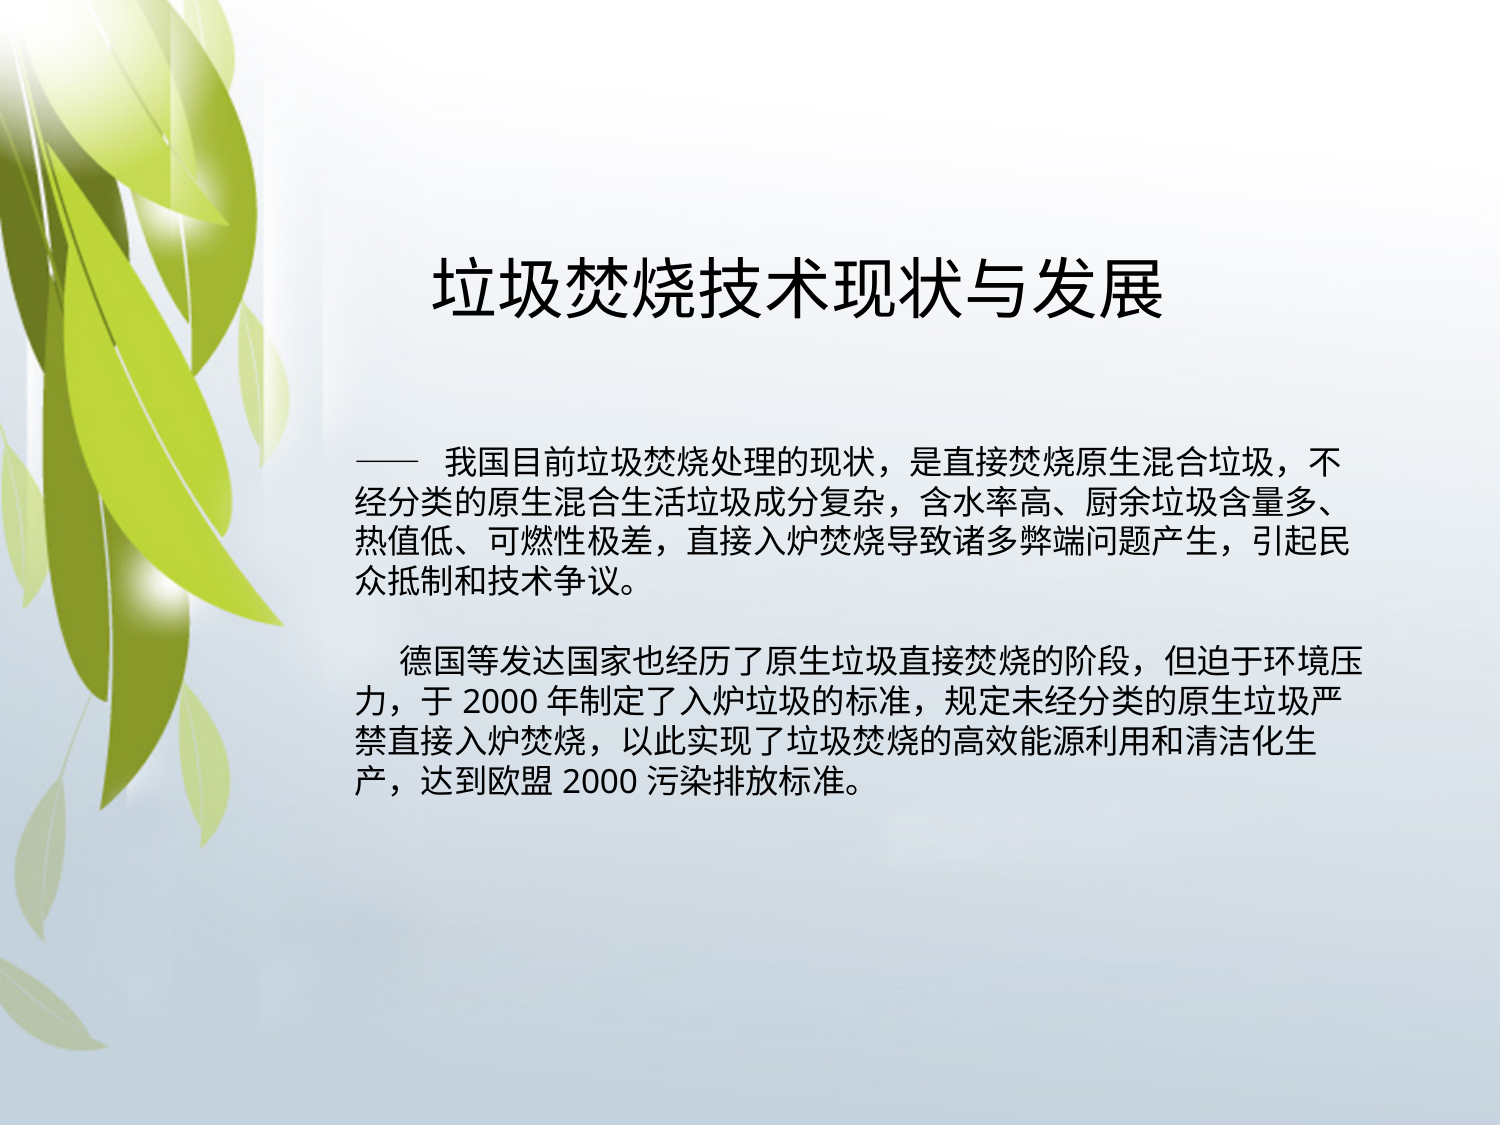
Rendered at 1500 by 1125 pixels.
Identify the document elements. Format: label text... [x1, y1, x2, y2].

picture [0, 0, 1500, 1125]
text_box 垃圾焚烧技术现状与发展 [339, 222, 1430, 418]
text_box —— 我国目前垃圾焚烧处理的现状，是直接焚烧原生混合垃圾，不经分类的原生混合生活垃圾成分复杂，含水率高、厨余垃圾含量多、热值低、可燃性极差，直接入炉焚烧导致诸多弊端问题产生，引起民众抵制和技术争议。 德国等发达国家也经历了原生垃圾直接焚烧的阶段，但迫于环境压力，于2000年制定了入炉垃圾的标准，规定未经分类的原生垃圾严禁直接入炉焚烧，以此实现了垃圾焚烧的高效能源利用和清洁化生产，达到欧盟2000污染排放标准。 [339, 433, 1383, 808]
